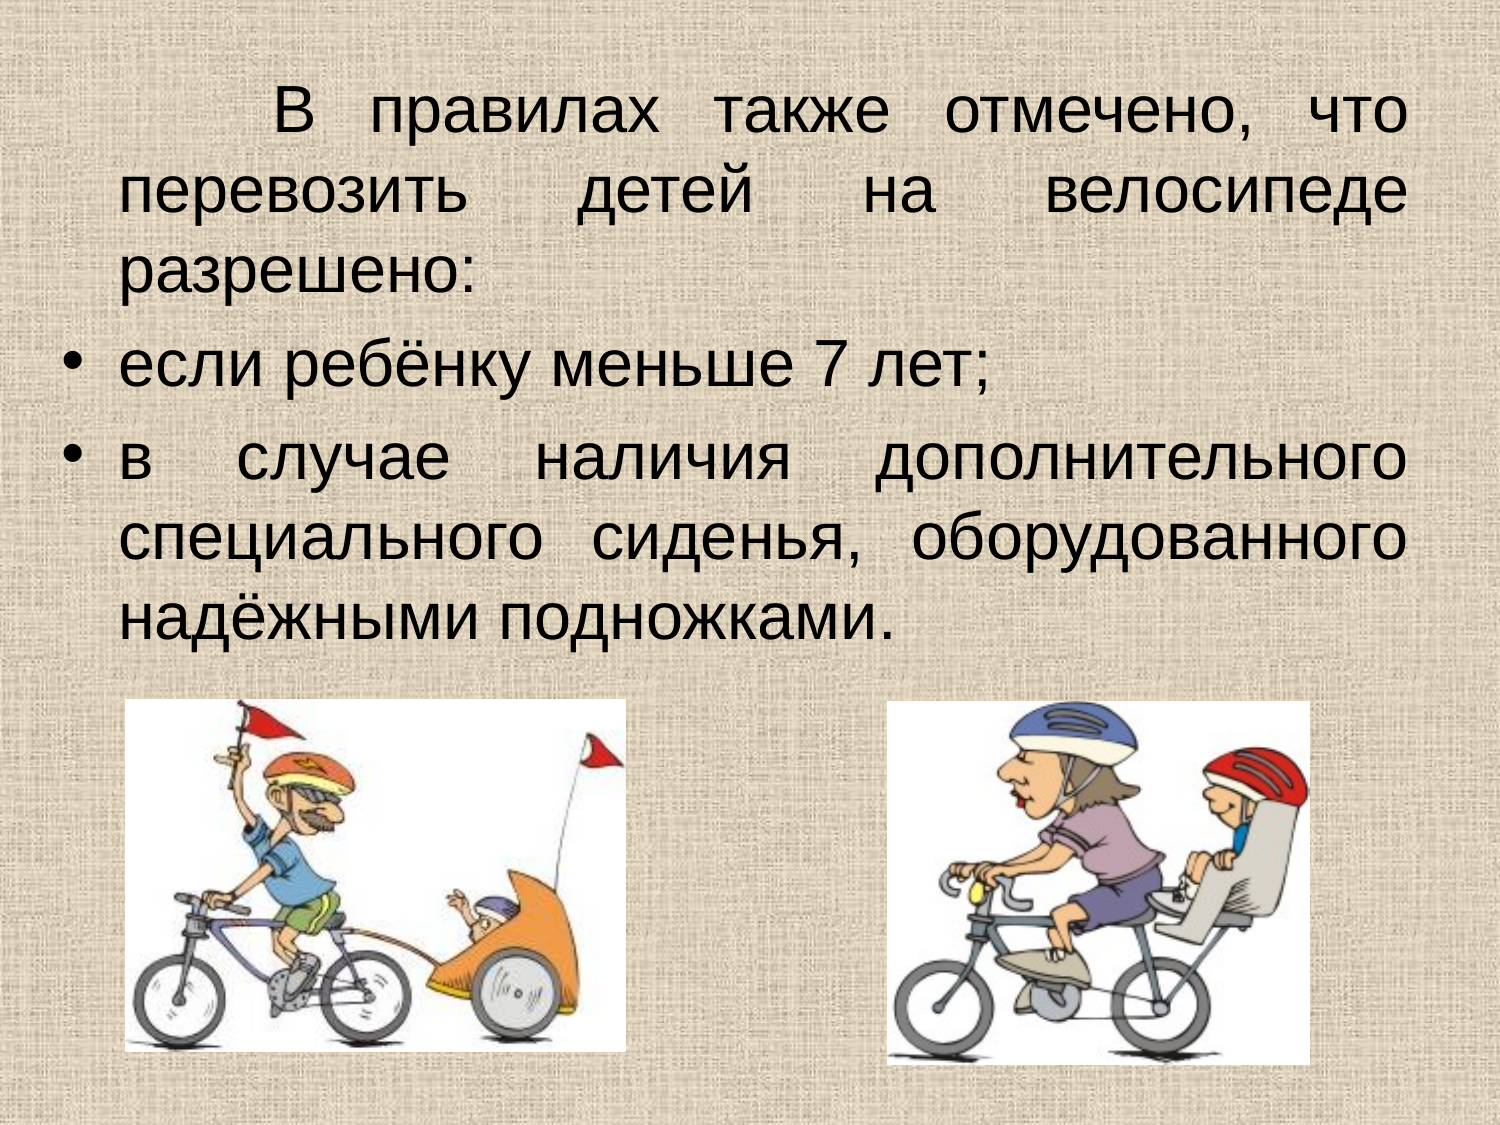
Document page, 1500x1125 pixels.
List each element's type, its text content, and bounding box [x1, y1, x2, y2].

list В правилах также отмечено, что перевозить детей на велосипеде разрешено: если ребёнку меньше 7 лет; в случае наличия дополнительного специального сиденья, оборудованного надёжными подножками. [46, 58, 1426, 598]
picture [0, 0, 1500, 1125]
